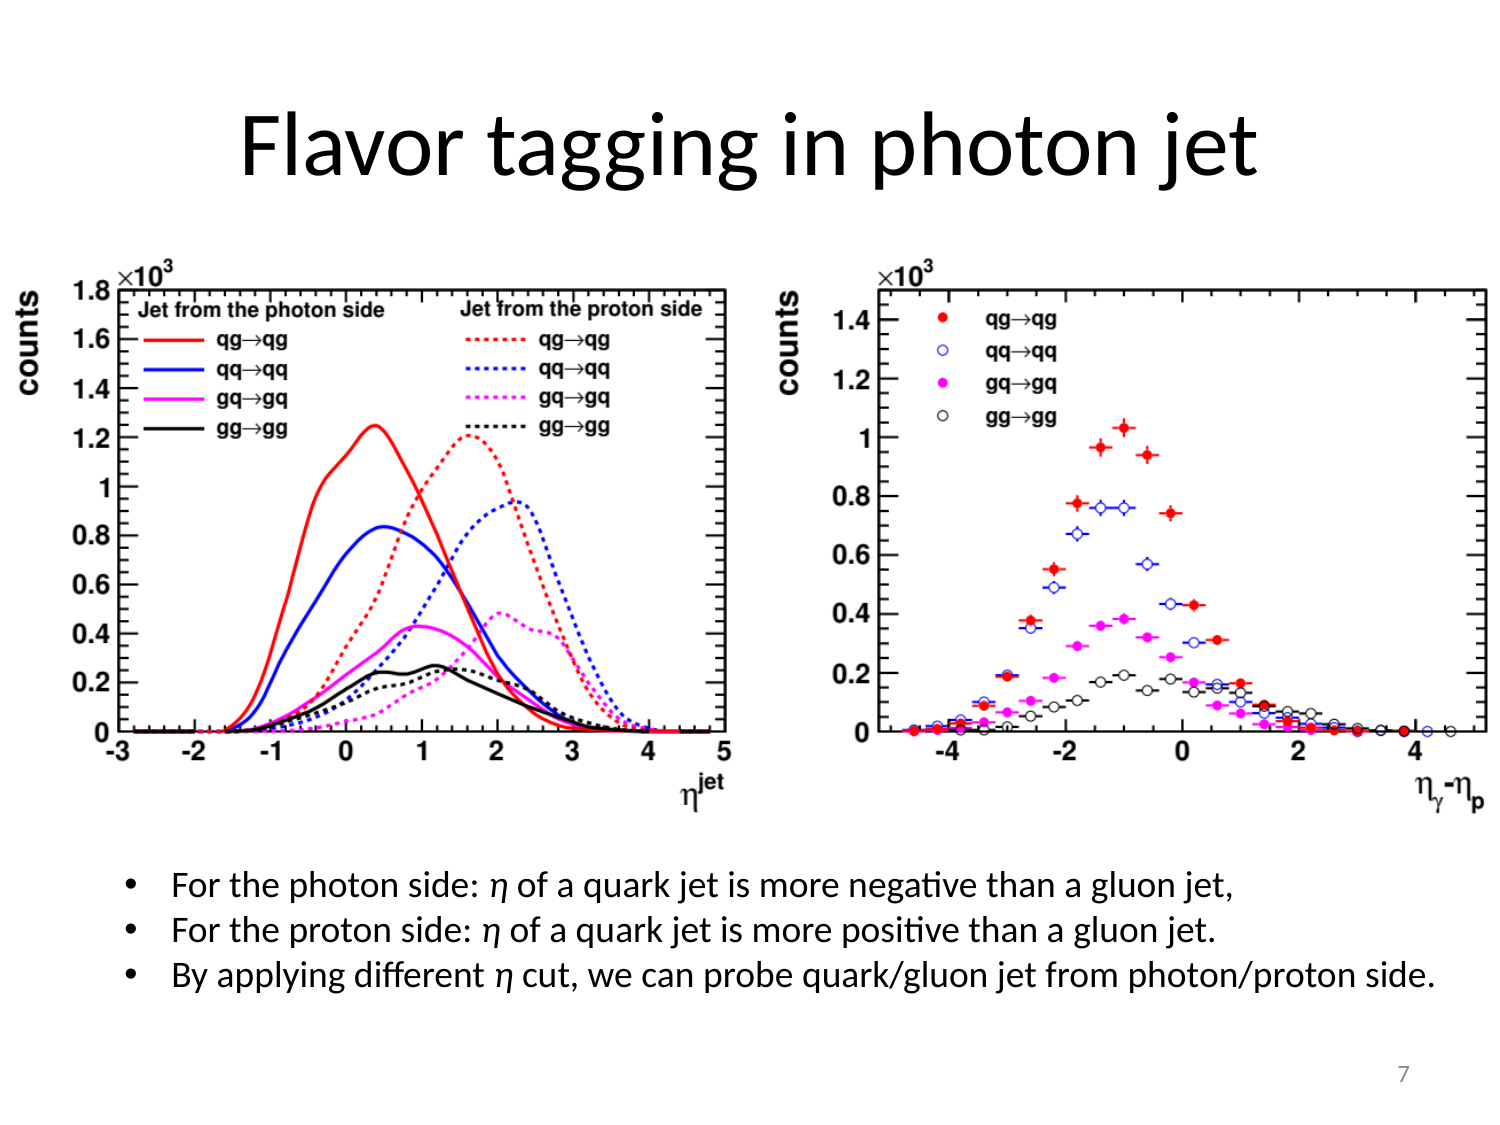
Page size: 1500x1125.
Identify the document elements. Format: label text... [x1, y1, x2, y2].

title Flavor tagging in photon jet [75, 45, 1425, 233]
picture [0, 232, 736, 818]
picture [749, 232, 1490, 818]
slide_number 7 [1074, 1042, 1425, 1103]
text_box For the photon side: η of a quark jet is more negative than a gluon jet, For the proton side: η of a quark jet is more positive than a gluon jet. By applying different η cut, we can probe quark/gluon jet from photon/proton side. [109, 853, 1461, 1003]
